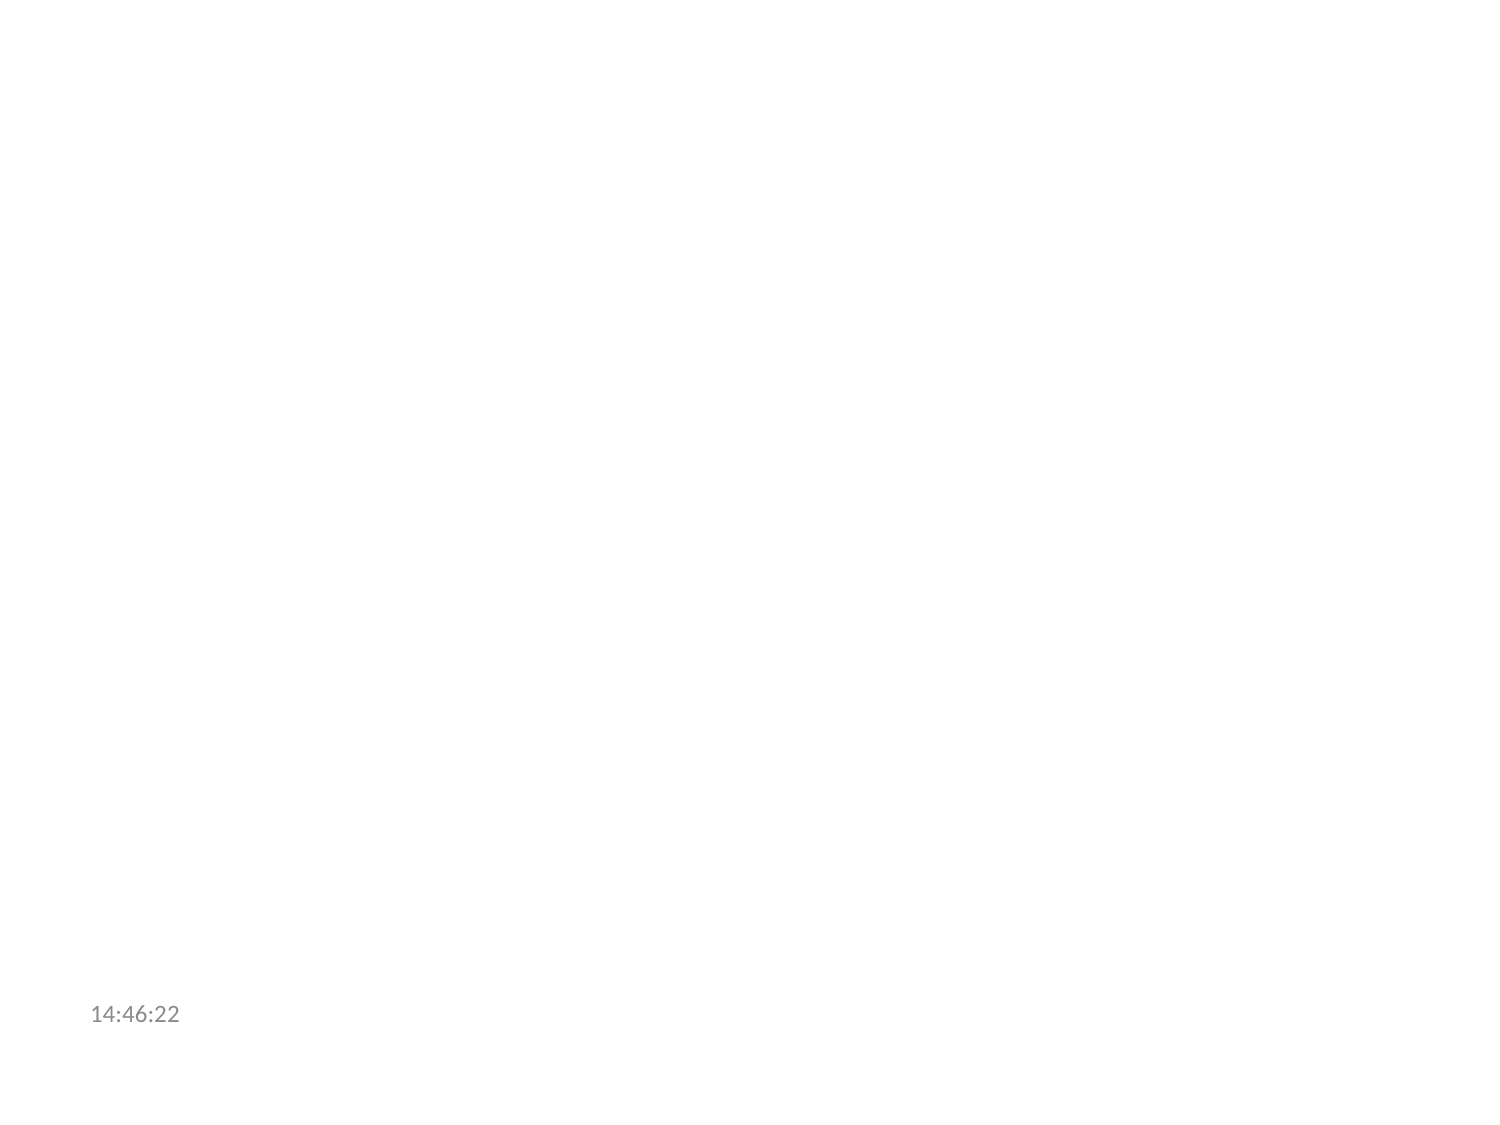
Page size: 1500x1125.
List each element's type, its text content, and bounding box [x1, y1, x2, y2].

text_box 15:35:09 [75, 982, 425, 1043]
